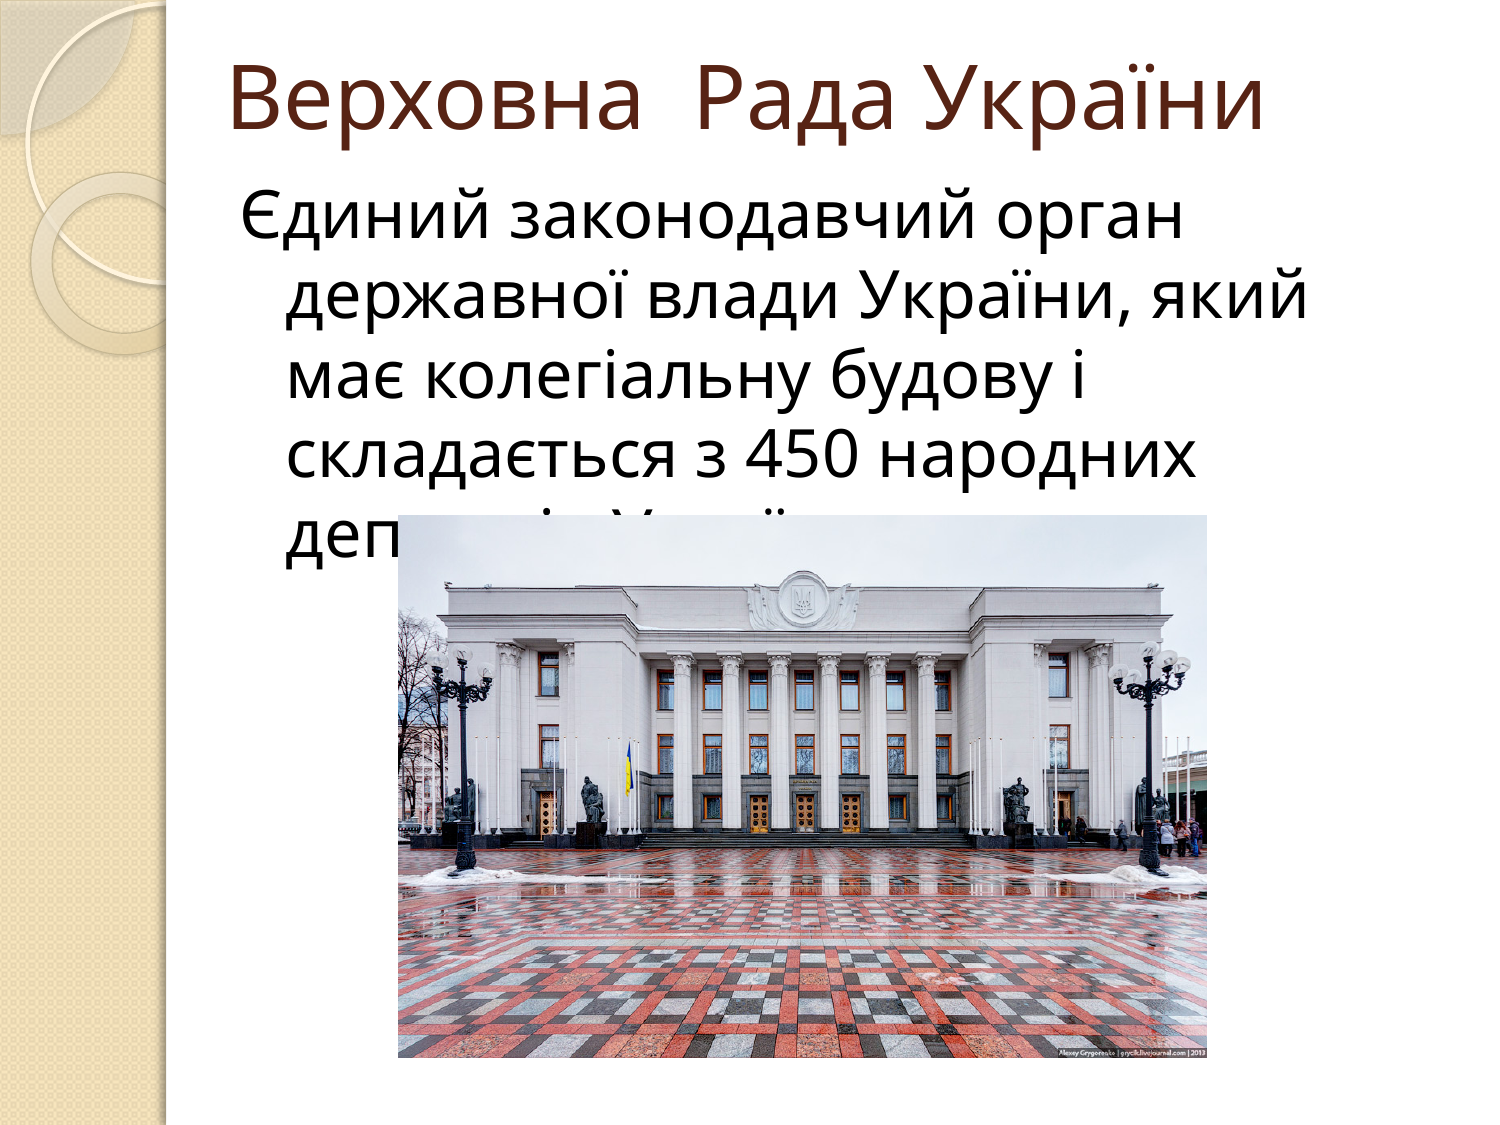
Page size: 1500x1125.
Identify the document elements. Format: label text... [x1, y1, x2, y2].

title Верховна Рада України [210, 0, 1441, 164]
picture [398, 515, 1208, 1058]
list Єдиний законодавчий орган державної влади України, який має колегіальну будову і складається з 450 народних депутатів України. [210, 164, 1441, 610]
